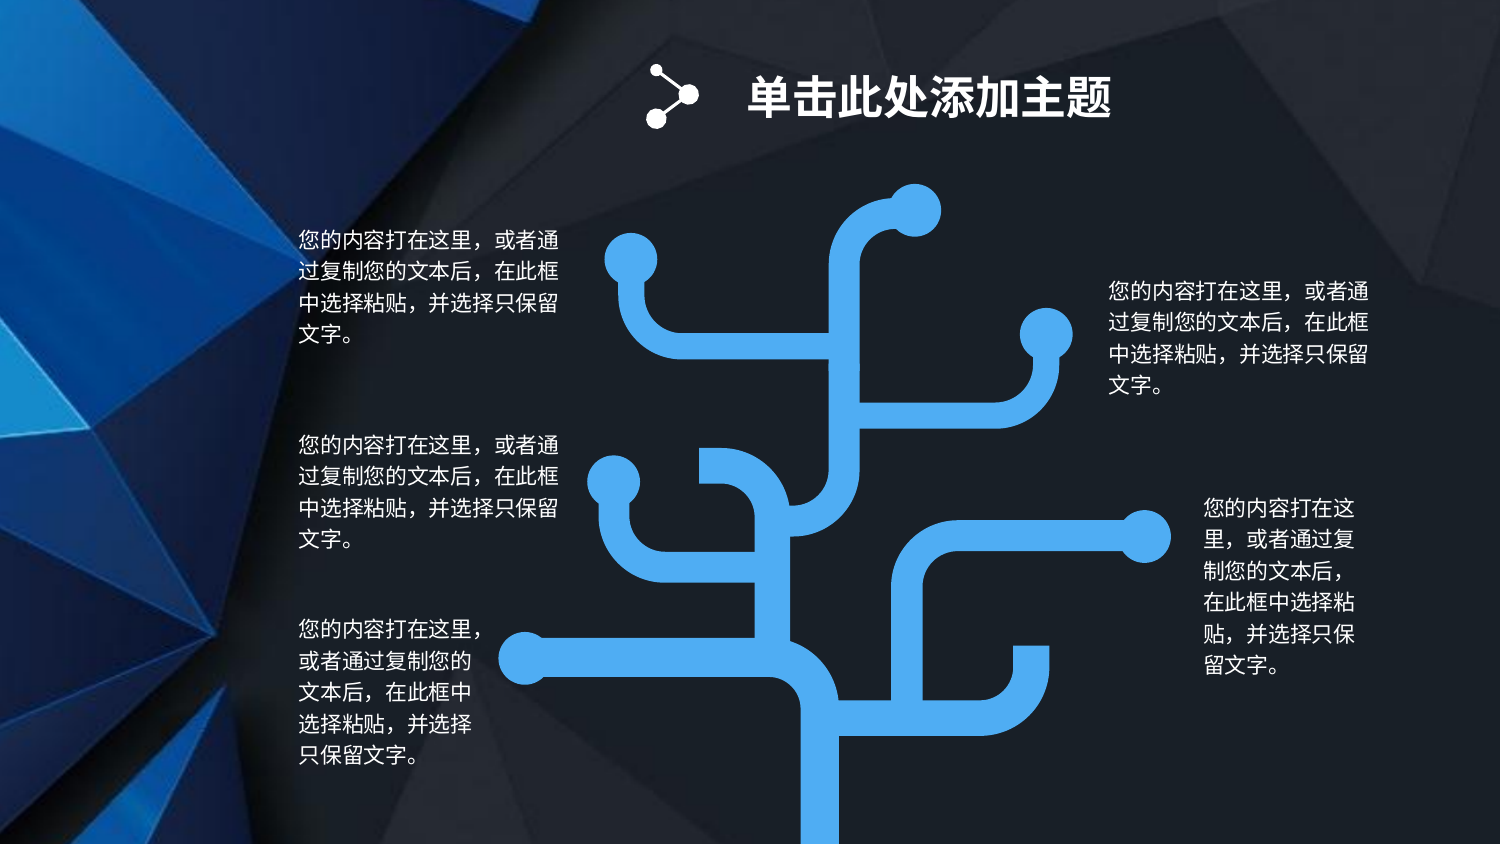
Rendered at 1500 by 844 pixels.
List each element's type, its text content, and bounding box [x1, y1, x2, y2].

text_box [887, 182, 943, 238]
text_box [860, 359, 1060, 429]
text_box [586, 454, 642, 510]
text_box [819, 645, 1050, 736]
text_box [598, 505, 772, 583]
text_box 您的内容打在这里，或者通过复制您的文本后，在此框中选择粘贴，并选择只保留文字。 [1188, 482, 1389, 686]
text_box [603, 231, 659, 287]
text_box [1117, 509, 1172, 564]
text_box [828, 198, 894, 371]
text_box [771, 371, 860, 537]
text_box [497, 630, 553, 686]
text_box 您的内容打在这里，或者通过复制您的文本后，在此框中选择粘贴，并选择只保留文字。 [283, 603, 489, 776]
text_box 您的内容打在这里，或者通过复制您的文本后，在此框中选择粘贴，并选择只保留文字。 [283, 418, 580, 560]
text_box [656, 70, 689, 119]
text_box [618, 284, 828, 360]
text_box [1018, 306, 1074, 362]
text_box [544, 637, 839, 844]
picture [0, 0, 1500, 844]
text_box 单击此处添加主题 [735, 63, 1124, 130]
text_box 您的内容打在这里，或者通过复制您的文本后，在此框中选择粘贴，并选择只保留文字。 [283, 214, 594, 355]
text_box [891, 520, 1122, 725]
text_box 您的内容打在这里，或者通过复制您的文本后，在此框中选择粘贴，并选择只保留文字。 [1094, 264, 1388, 406]
text_box [699, 447, 791, 659]
